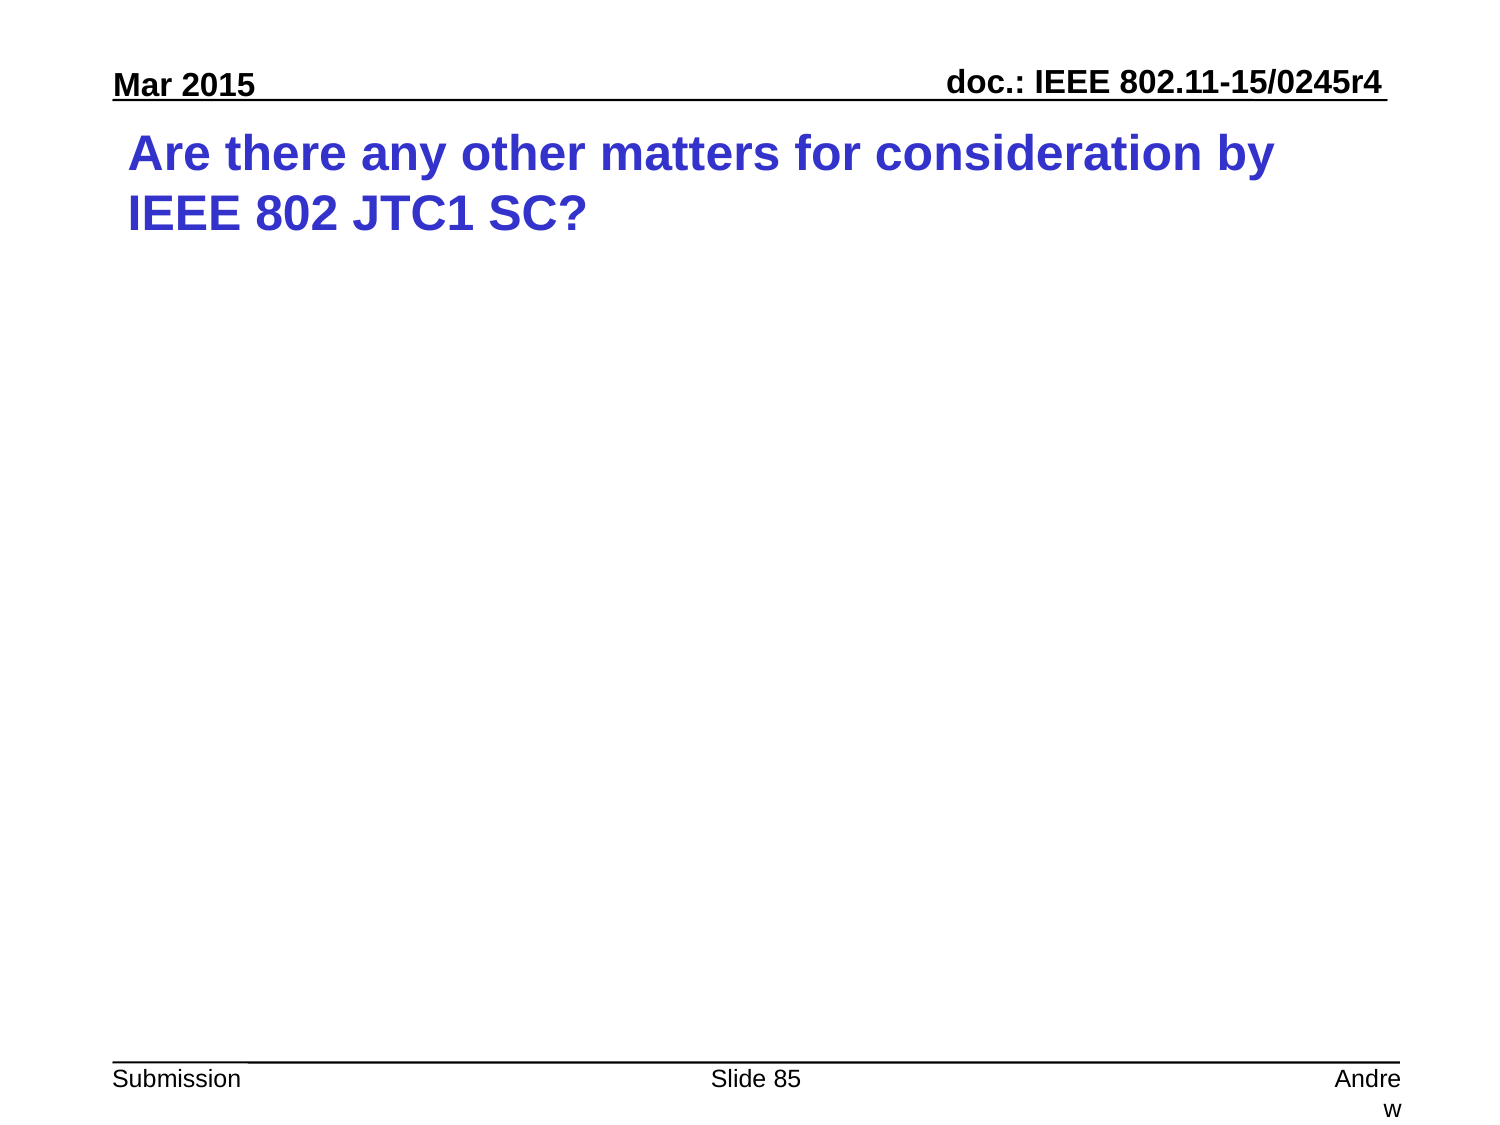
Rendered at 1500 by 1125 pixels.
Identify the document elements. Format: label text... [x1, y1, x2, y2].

footer Andrew Myles, Cisco [1320, 1061, 1402, 1093]
title Are there any other matters for consideration by IEEE 802 JTC1 SC? [112, 112, 1388, 288]
slide_number Slide 85 [709, 1061, 803, 1093]
